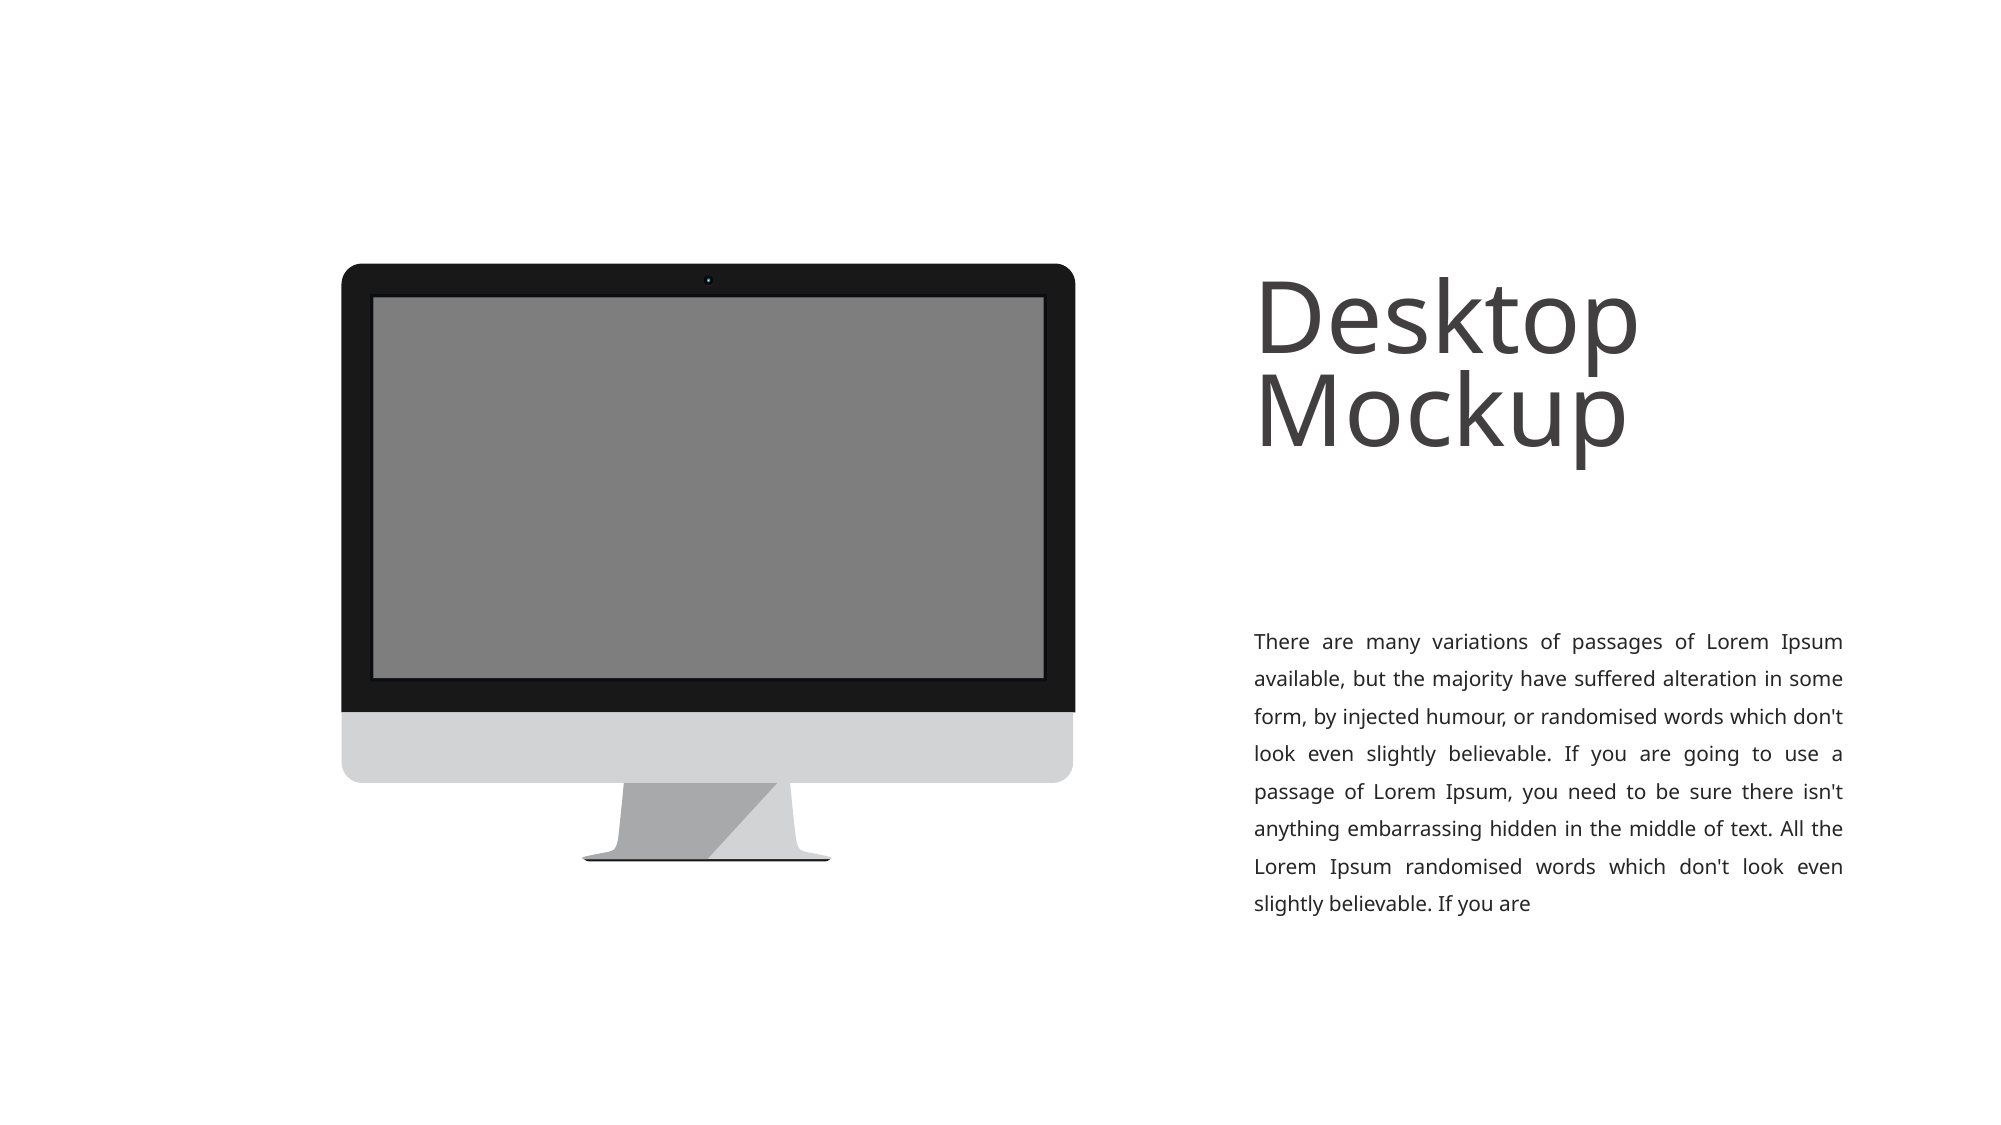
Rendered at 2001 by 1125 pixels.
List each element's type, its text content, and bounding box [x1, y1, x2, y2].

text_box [341, 263, 1076, 862]
text_box Mockup [1238, 352, 2000, 461]
text_box Desktop [1238, 259, 2000, 352]
text_box There are many variations of passages of Lorem Ipsum available, but the majority have suffered alteration in some form, by injected humour, or randomised words which don't look even slightly believable. If you are going to use a passage of Lorem Ipsum, you need to be sure there isn't anything embarrassing hidden in the middle of text. All the Lorem Ipsum randomised words which don't look even slightly believable. If you are [1239, 608, 1858, 924]
picture [370, 294, 1047, 682]
